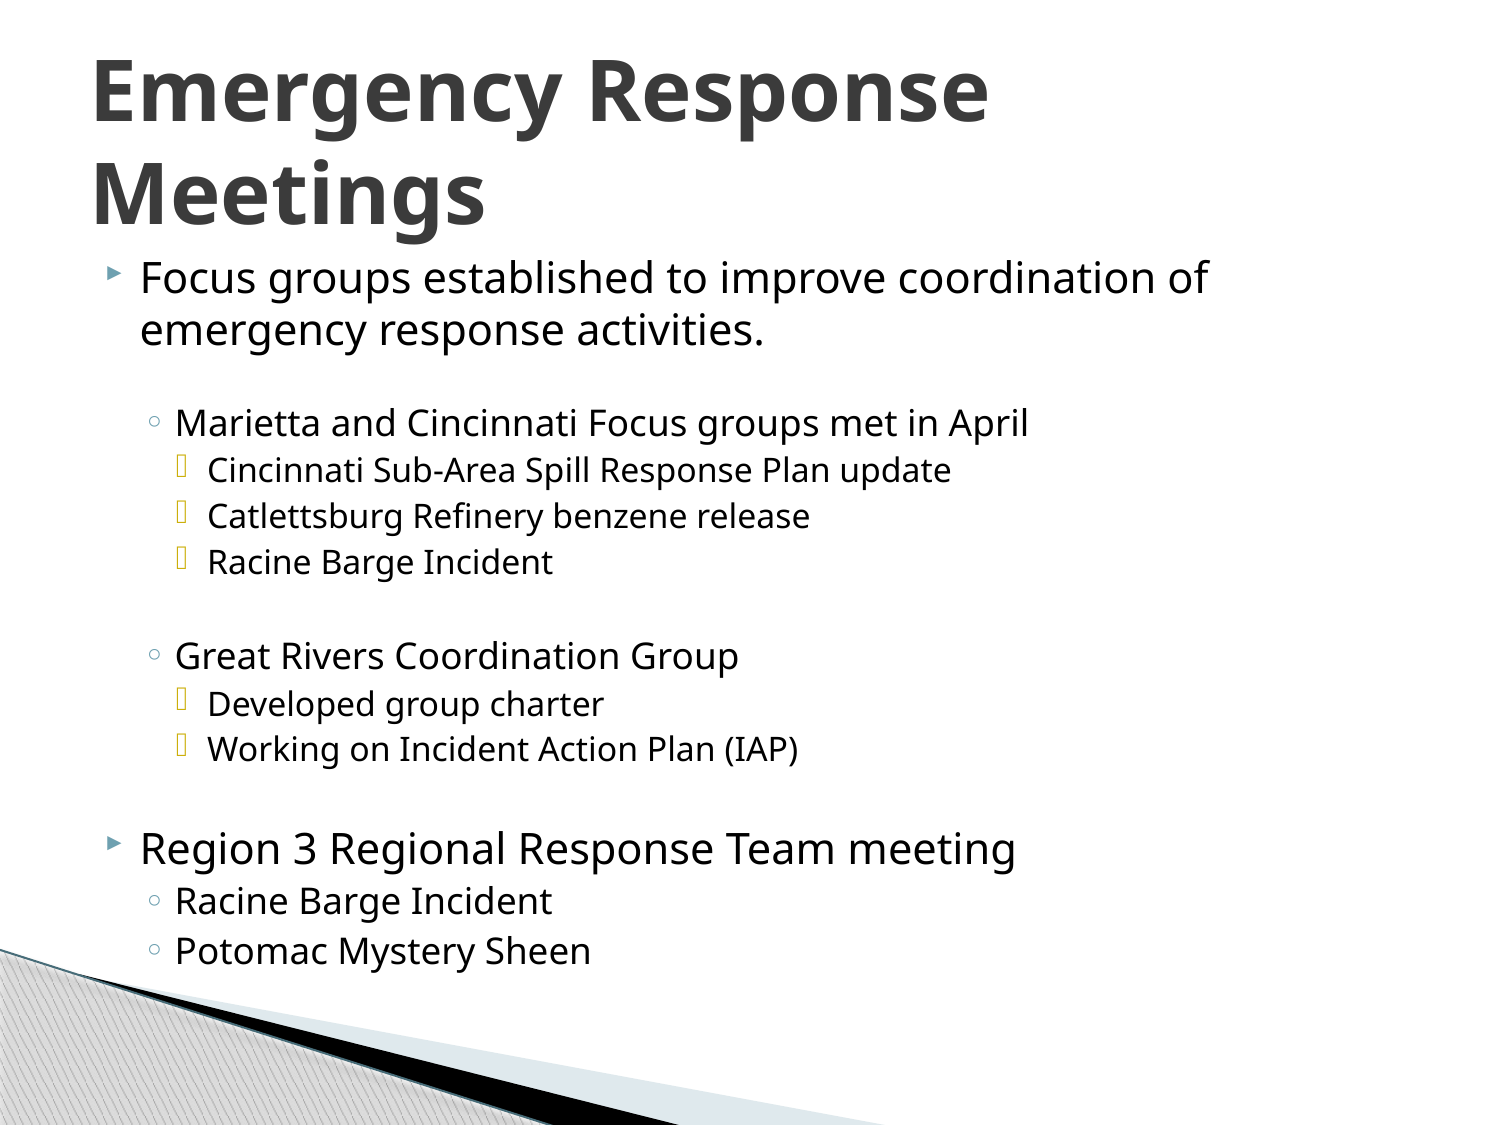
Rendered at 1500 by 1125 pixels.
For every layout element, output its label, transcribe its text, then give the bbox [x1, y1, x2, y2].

title Emergency Response Meetings [75, 45, 1425, 233]
list Focus groups established to improve coordination of emergency response activities. Marietta and Cincinnati Focus groups met in April Cincinnati Sub-Area Spill Response Plan update Catlettsburg Refinery benzene release Racine Barge Incident Great Rivers Coordination Group Developed group charter Working on Incident Action Plan (IAP) Region 3 Regional Response Team meeting Racine Barge Incident Potomac Mystery Sheen [75, 243, 1425, 986]
